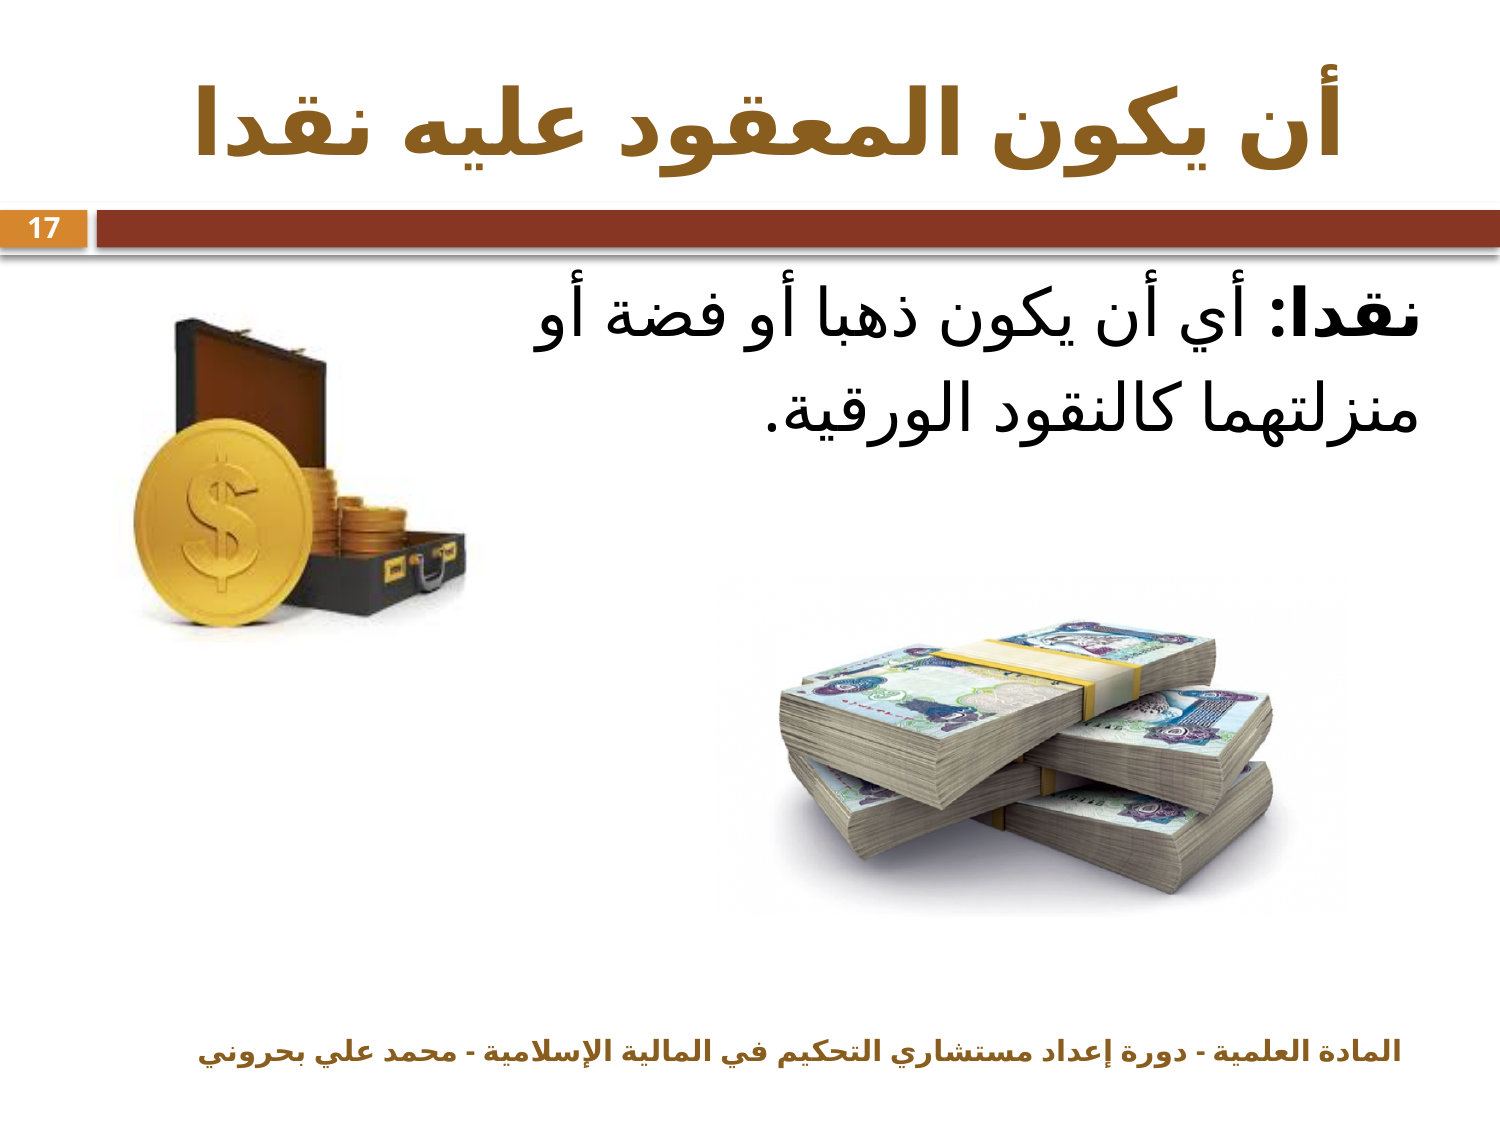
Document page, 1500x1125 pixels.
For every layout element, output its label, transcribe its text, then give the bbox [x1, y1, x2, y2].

footer المادة العلمية - دورة إعداد مستشاري التحكيم في المالية الإسلامية - محمد علي بحروني [117, 1019, 1418, 1080]
slide_number 17 [0, 208, 88, 249]
list نقدا: أي أن يكون ذهبا أو فضة أو ما ينزل منزلتهما كالنقود الورقية. [100, 262, 1438, 1000]
picture [714, 573, 1348, 917]
picture [58, 280, 516, 680]
title أن يكون المعقود عليه نقدا [100, 37, 1438, 200]
